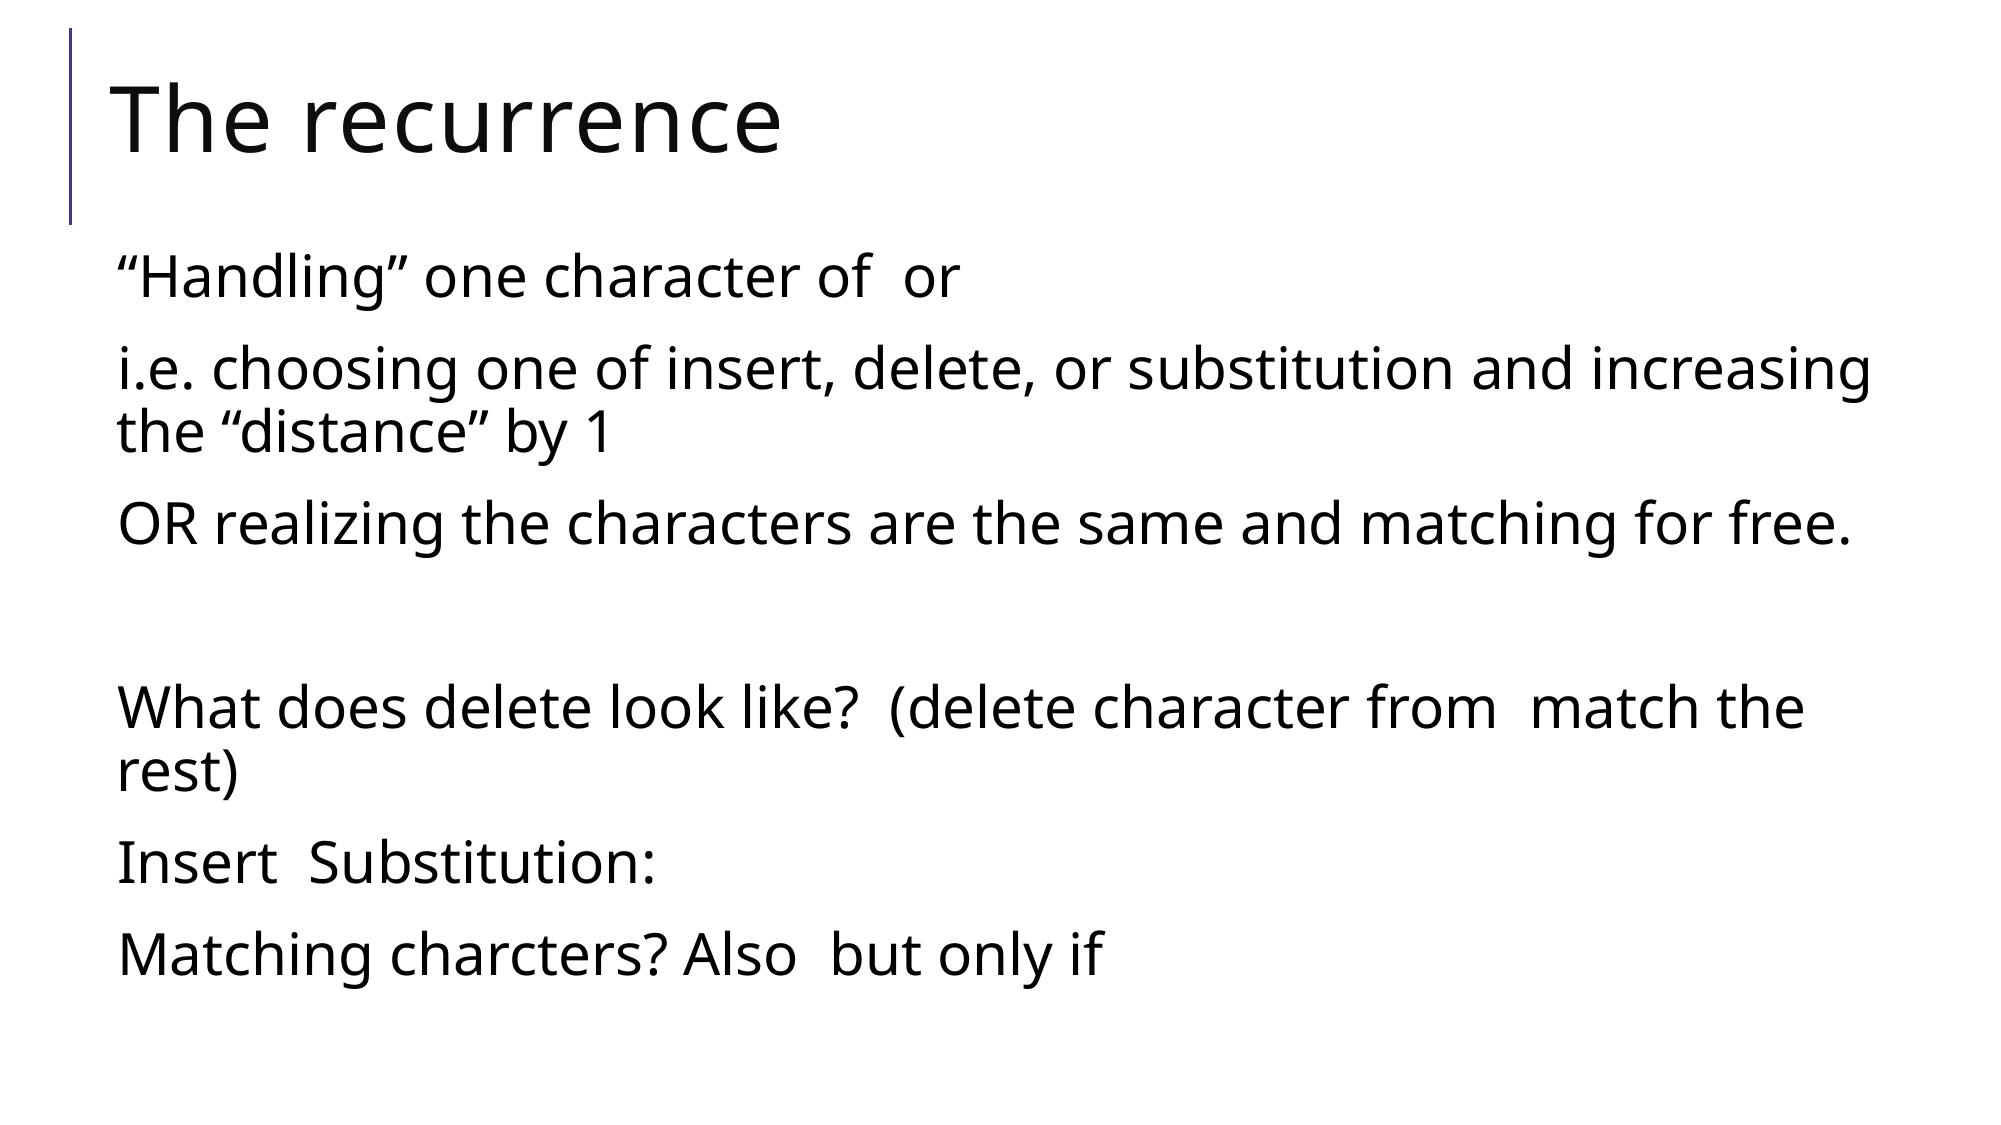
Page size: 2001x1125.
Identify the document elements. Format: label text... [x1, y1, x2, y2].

title The recurrence [94, 43, 1930, 210]
